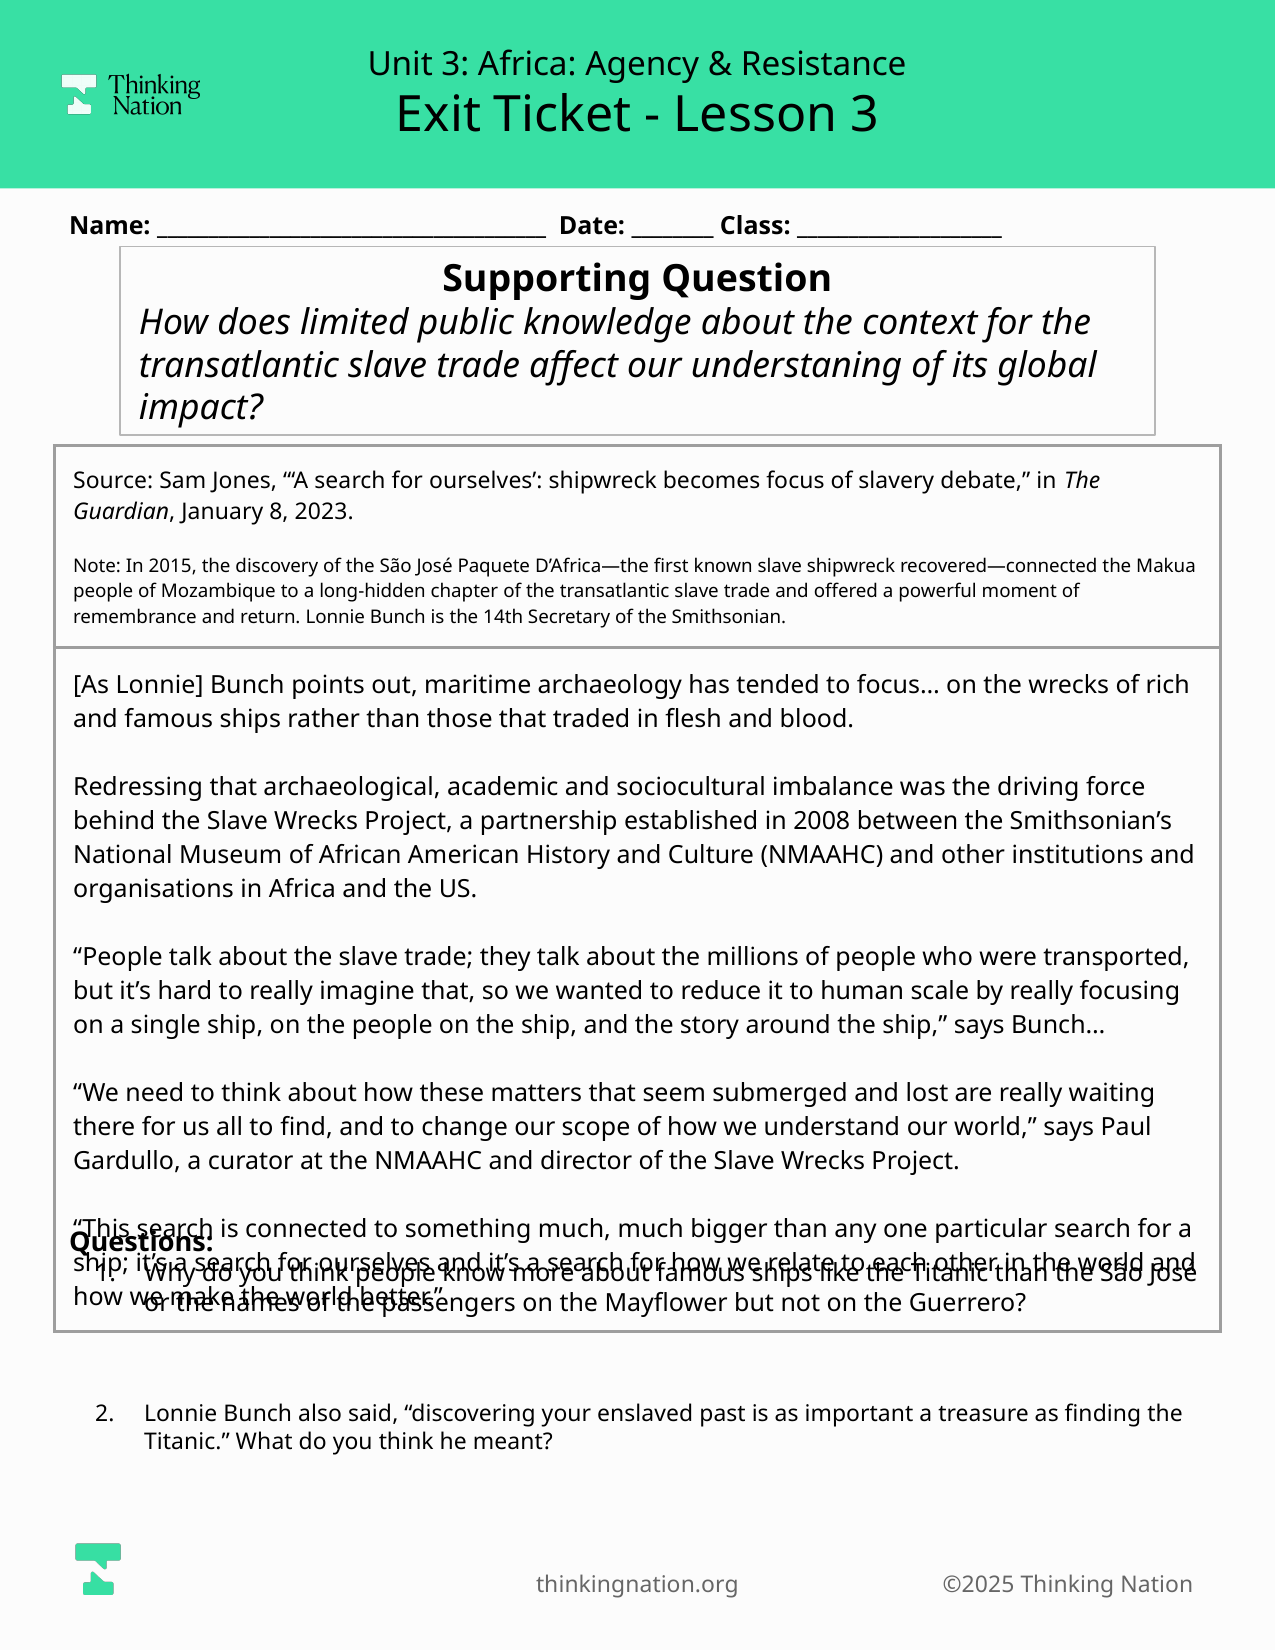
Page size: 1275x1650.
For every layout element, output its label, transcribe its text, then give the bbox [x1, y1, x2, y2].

text_box Name: ______________________________________ Date: ________ Class: ____________________ [54, 195, 1221, 255]
text_box ©2025 Thinking Nation [907, 1553, 1210, 1605]
table_cell [As Lonnie] Bunch points out, maritime archaeology has tended to focus… on the wrecks of rich and famous ships rather than those that traded in flesh and blood. Redressing that archaeological, academic and sociocultural imbalance was the driving force behind the Slave Wrecks Project, a partnership established in 2008 between the Smithsonian’s National Museum of African American History and Culture (NMAAHC) and other institutions and organisations in Africa and the US. “People talk about the slave trade; they talk about the millions of people who were transported, but it’s hard to really imagine that, so we wanted to reduce it to human scale by really focusing on a single ship, on the people on the ship, and the story around the ship,” says Bunch… “We need to think about how these matters that seem submerged and lost are really waiting there for us all to find, and to change our scope of how we understand our world,” says Paul Gardullo, a curator at the NMAAHC and director of the Slave Wrecks Project. “This search is connected to something much, much bigger than any one particular search for a ship; it’s a search for ourselves and it’s a search for how we relate to each other in the world and how we make the world better.” [56, 649, 1219, 1209]
text_box thinkingnation.org [486, 1553, 789, 1605]
text_box Supporting Question How does limited public knowledge about the context for the transatlantic slave trade affect our understaning of its global impact? [119, 255, 1156, 435]
table_header Source: Sam Jones, “‘A search for ourselves’: shipwreck becomes focus of slavery debate,” in The Guardian, January 8, 2023. Note: In 2015, the discovery of the São José Paquete D’Africa—the first known slave shipwreck recovered—connected the Makua people of Mozambique to a long-hidden chapter of the transatlantic slave trade and offered a powerful moment of remembrance and return. Lonnie Bunch is the 14th Secretary of the Smithsonian. [56, 447, 1219, 646]
text_box Questions: Why do you think people know more about famous ships like the Titanic than the São José or the names of the passengers on the Mayflower but not on the Guerrero? Lonnie Bunch also said, “discovering your enslaved past is as important a treasure as finding the Titanic.” What do you think he meant? [54, 1209, 1221, 1497]
picture [45, 61, 205, 128]
text_box Unit 3: Africa: Agency & Resistance Exit Ticket - Lesson 3 [0, 0, 1275, 189]
picture [62, 1533, 134, 1605]
